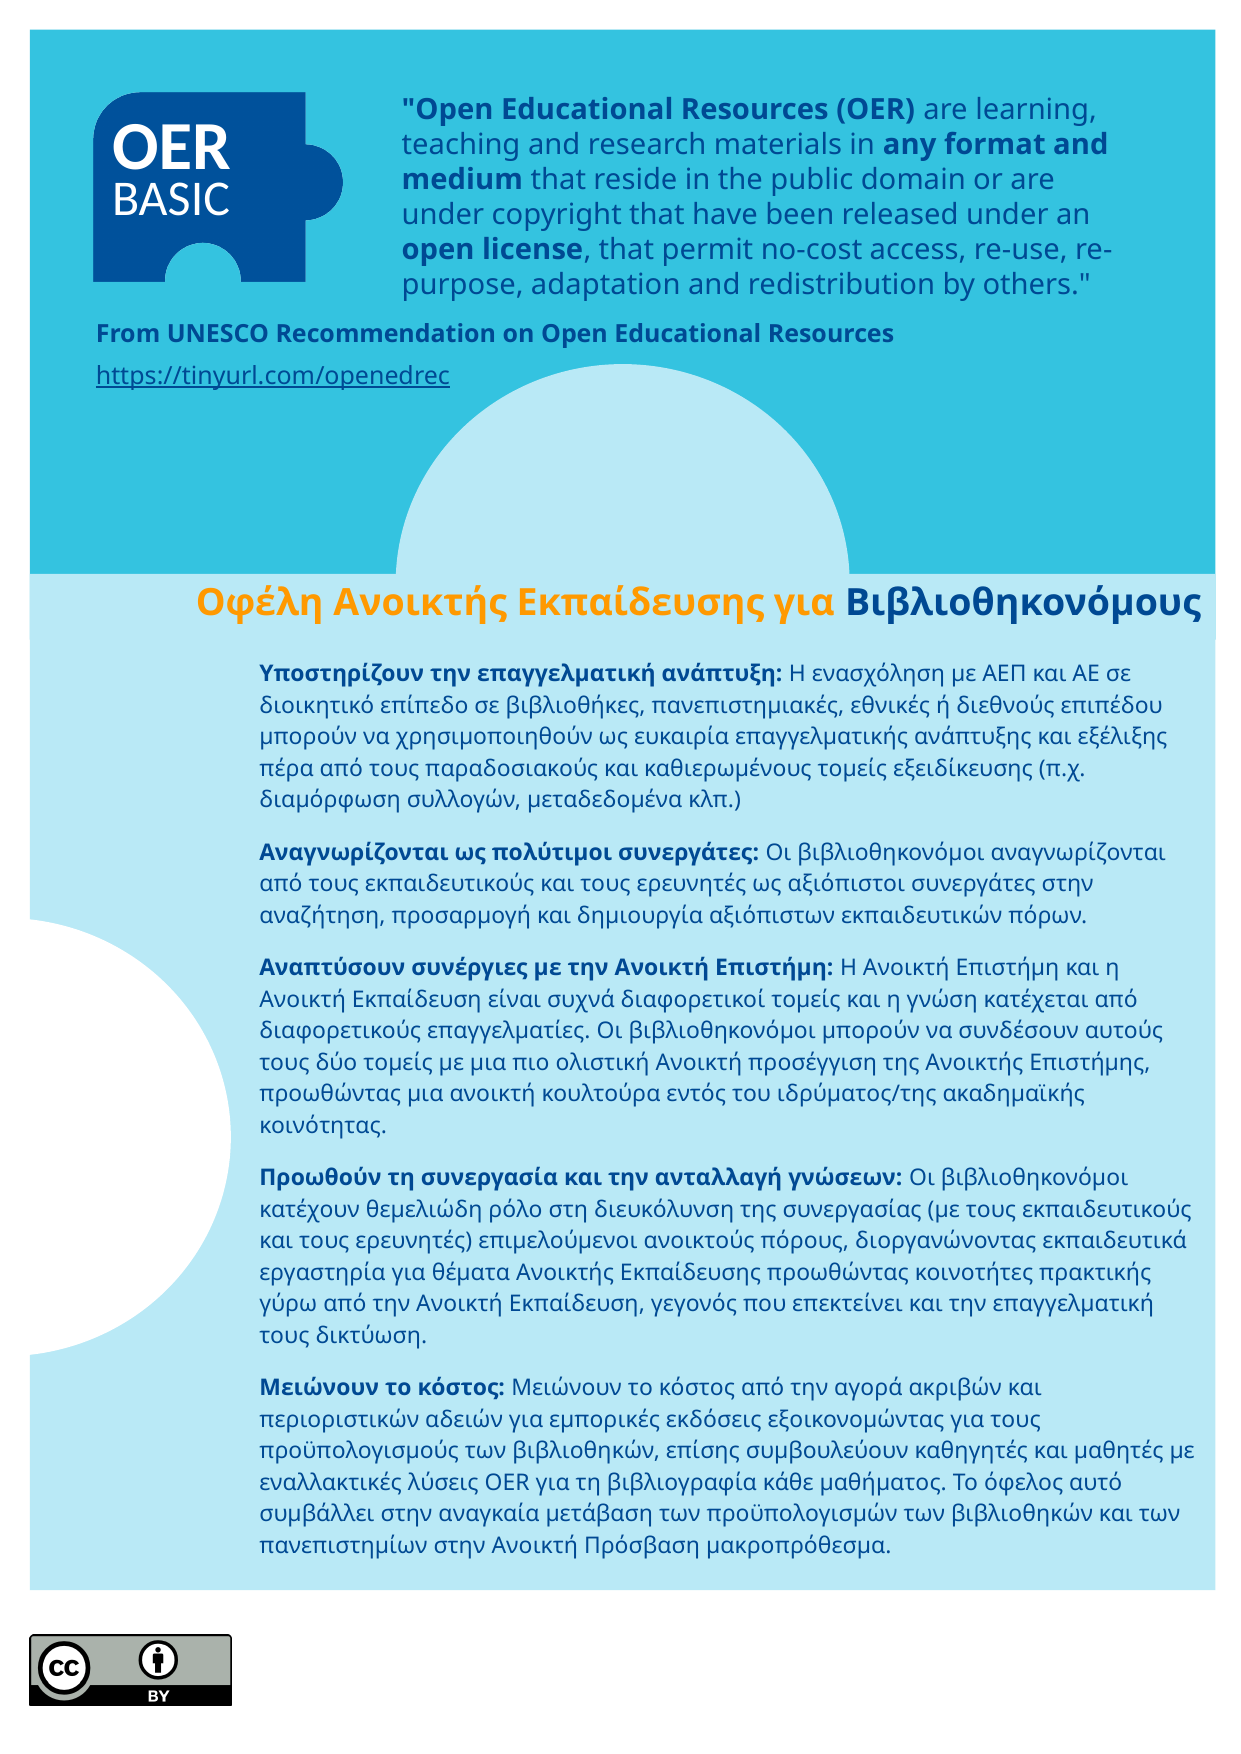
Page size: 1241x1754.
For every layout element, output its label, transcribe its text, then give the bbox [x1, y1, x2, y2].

text_box [0, 917, 231, 1357]
text_box From UNESCO Recommendation on Open Educational Resources https://tinyurl.com/openedrec [80, 315, 1241, 403]
text_box [29, 573, 1216, 1591]
text_box [29, 29, 1216, 573]
text_box [395, 403, 850, 572]
picture [93, 92, 343, 282]
text_box Οφέλη Ανοικτής Εκπαίδευσης για Βιβλιοθηκονόμους [180, 572, 1241, 638]
picture [29, 1634, 233, 1706]
text_box Υποστηρίζουν την επαγγελματική ανάπτυξη: Η ενασχόληση με ΑΕΠ και ΑΕ σε διοικητικό επίπεδο σε βιβλιοθήκες, πανεπιστημιακές, εθνικές ή διεθνούς επιπέδου μπορούν να χρησιμοποιηθούν ως ευκαιρία επαγγελματικής ανάπτυξης και εξέλιξης πέρα από τους παραδοσιακούς και καθιερωμένους τομείς εξειδίκευσης (π.χ. διαμόρφωση συλλογών, μεταδεδομένα κλπ.) Αναγνωρίζονται ως πολύτιμοι συνεργάτες: Οι βιβλιοθηκονόμοι αναγνωρίζονται από τους εκπαιδευτικούς και τους ερευνητές ως αξιόπιστοι συνεργάτες στην αναζήτηση, προσαρμογή και δημιουργία αξιόπιστων εκπαιδευτικών πόρων. Αναπτύσουν συνέργιες με την Ανοικτή Επιστήμη: Η Ανοικτή Επιστήμη και η Ανοικτή Εκπαίδευση είναι συχνά διαφορετικοί τομείς και η γνώση κατέχεται από διαφορετικούς επαγγελματίες. Οι βιβλιοθηκονόμοι μπορούν να συνδέσουν αυτούς τους δύο τομείς με μια πιο ολιστική Ανοικτή προσέγγιση της Ανοικτής Επιστήμης, προωθώντας μια ανοικτή κουλτούρα εντός του ιδρύματος/της ακαδημαϊκής κοινότητας. Προωθούν τη συνεργασία και την ανταλλαγή γνώσεων: Οι βιβλιοθηκονόμοι κατέχουν θεμελιώδη ρόλο στη διευκόλυνση της συνεργασίας (με τους εκπαιδευτικούς και τους ερευνητές) επιμελούμενοι ανοικτούς πόρους, διοργανώνοντας εκπαιδευτικά εργαστηρία για θέματα Ανοικτής Εκπαίδευσης προωθώντας κοινοτήτες πρακτικής γύρω από την Ανοικτή Εκπαίδευση, γεγονός που επεκτείνει και την επαγγελματική τους δικτύωση. Μειώνουν το κόστος: Μειώνουν το κόστος από την αγορά ακριβών και περιοριστικών αδειών για εμπορικές εκδόσεις εξοικονομώντας για τους προϋπολογισμούς των βιβλιοθηκών, επίσης συμβουλεύουν καθηγητές και μαθητές με εναλλακτικές λύσεις ΟΕR για τη βιβλιογραφία κάθε μαθήματος. Το όφελος αυτό συμβάλλει στην αναγκαία μετάβαση των προϋπολογισμών των βιβλιοθηκών και των πανεπιστημίων στην Ανοικτή Πρόσβαση μακροπρόθεσμα. [244, 639, 1215, 1573]
text_box "Open Educational Resources (OER) are learning, teaching and research materials in any format and medium that reside in the public domain or are under copyright that have been released under an open license, that permit no-cost access, re-use, re-purpose, adaptation and redistribution by others." [386, 75, 1147, 316]
